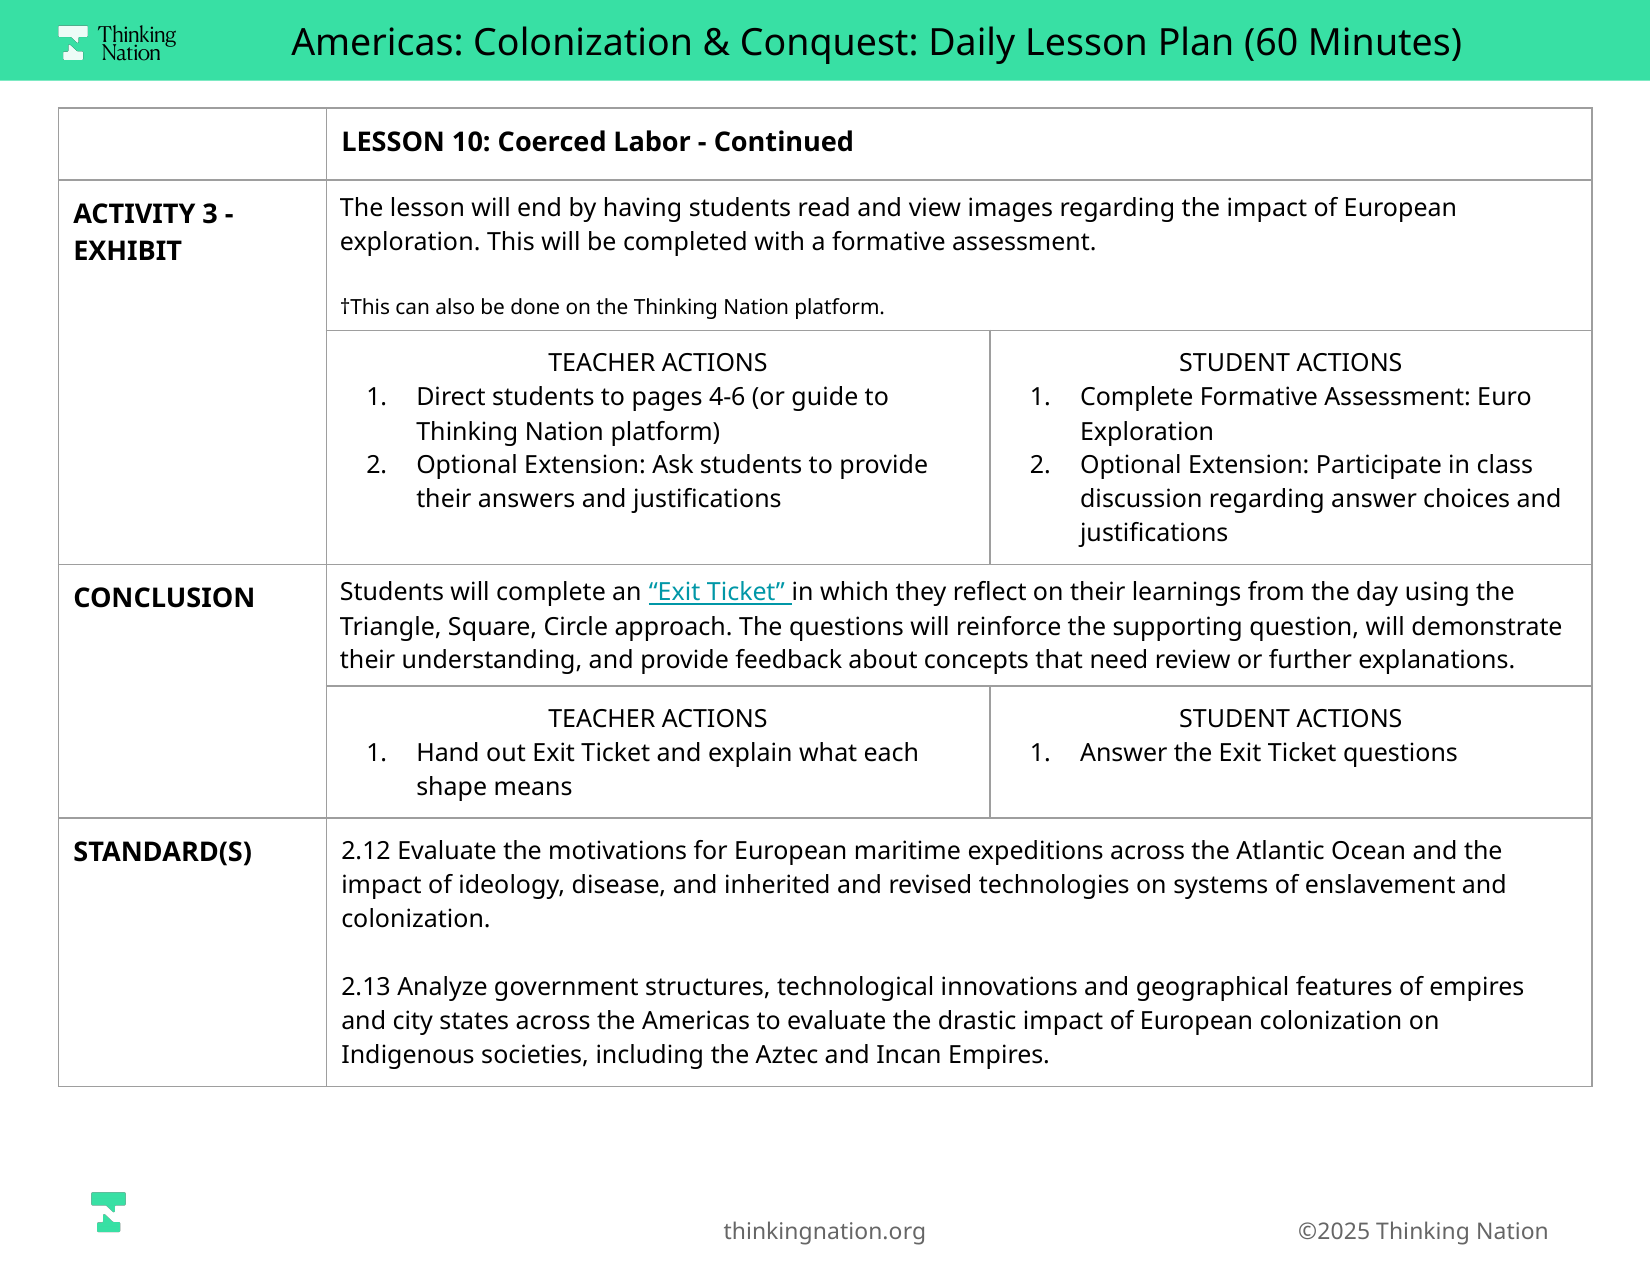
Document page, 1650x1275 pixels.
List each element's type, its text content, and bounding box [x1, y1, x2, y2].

text_box thinkingnation.org [629, 1200, 1021, 1240]
table_cell 2.12 Evaluate the motivations for European maritime expeditions across the Atlantic Ocean and the impact of ideology, disease, and inherited and revised technologies on systems of enslavement and colonization. 2.13 Analyze government structures, technological innovations and geographical features of empires and city states across the Americas to evaluate the drastic impact of European colonization on Indigenous societies, including the Aztec and Incan Empires. [327, 819, 1591, 1086]
picture [45, 14, 180, 85]
table_cell ACTIVITY 3 - EXHIBIT [59, 181, 326, 564]
table_cell TEACHER ACTIONS Hand out Exit Ticket and explain what each shape means [327, 687, 989, 817]
table_cell STUDENT ACTIONS Complete Formative Assessment: Euro Exploration Optional Extension: Participate in class discussion regarding answer choices and justifications [991, 331, 1591, 564]
table_cell STUDENT ACTIONS Answer the Exit Ticket questions [991, 687, 1591, 817]
table_cell STANDARD(S) [59, 819, 326, 1086]
table_cell CONCLUSION [59, 565, 326, 817]
table_cell Students will complete an “Exit Ticket” in which they reflect on their learnings from the day using the Triangle, Square, Circle approach. The questions will reinforce the supporting question, will demonstrate their understanding, and provide feedback about concepts that need review or further explanations. [327, 565, 1591, 685]
text_box Americas: Colonization & Conquest: Daily Lesson Plan (60 Minutes) [0, 0, 1650, 81]
table_header [59, 109, 326, 179]
table_header LESSON 10: Coerced Labor - Continued [327, 109, 1591, 179]
text_box ©2025 Thinking Nation [1174, 1200, 1566, 1240]
table_cell TEACHER ACTIONS Direct students to pages 4-6 (or guide to Thinking Nation platform) Optional Extension: Ask students to provide their answers and justifications [327, 331, 989, 564]
table_cell The lesson will end by having students read and view images regarding the impact of European exploration. This will be completed with a formative assessment. †This can also be done on the Thinking Nation platform. [327, 181, 1591, 330]
picture [80, 1184, 136, 1240]
